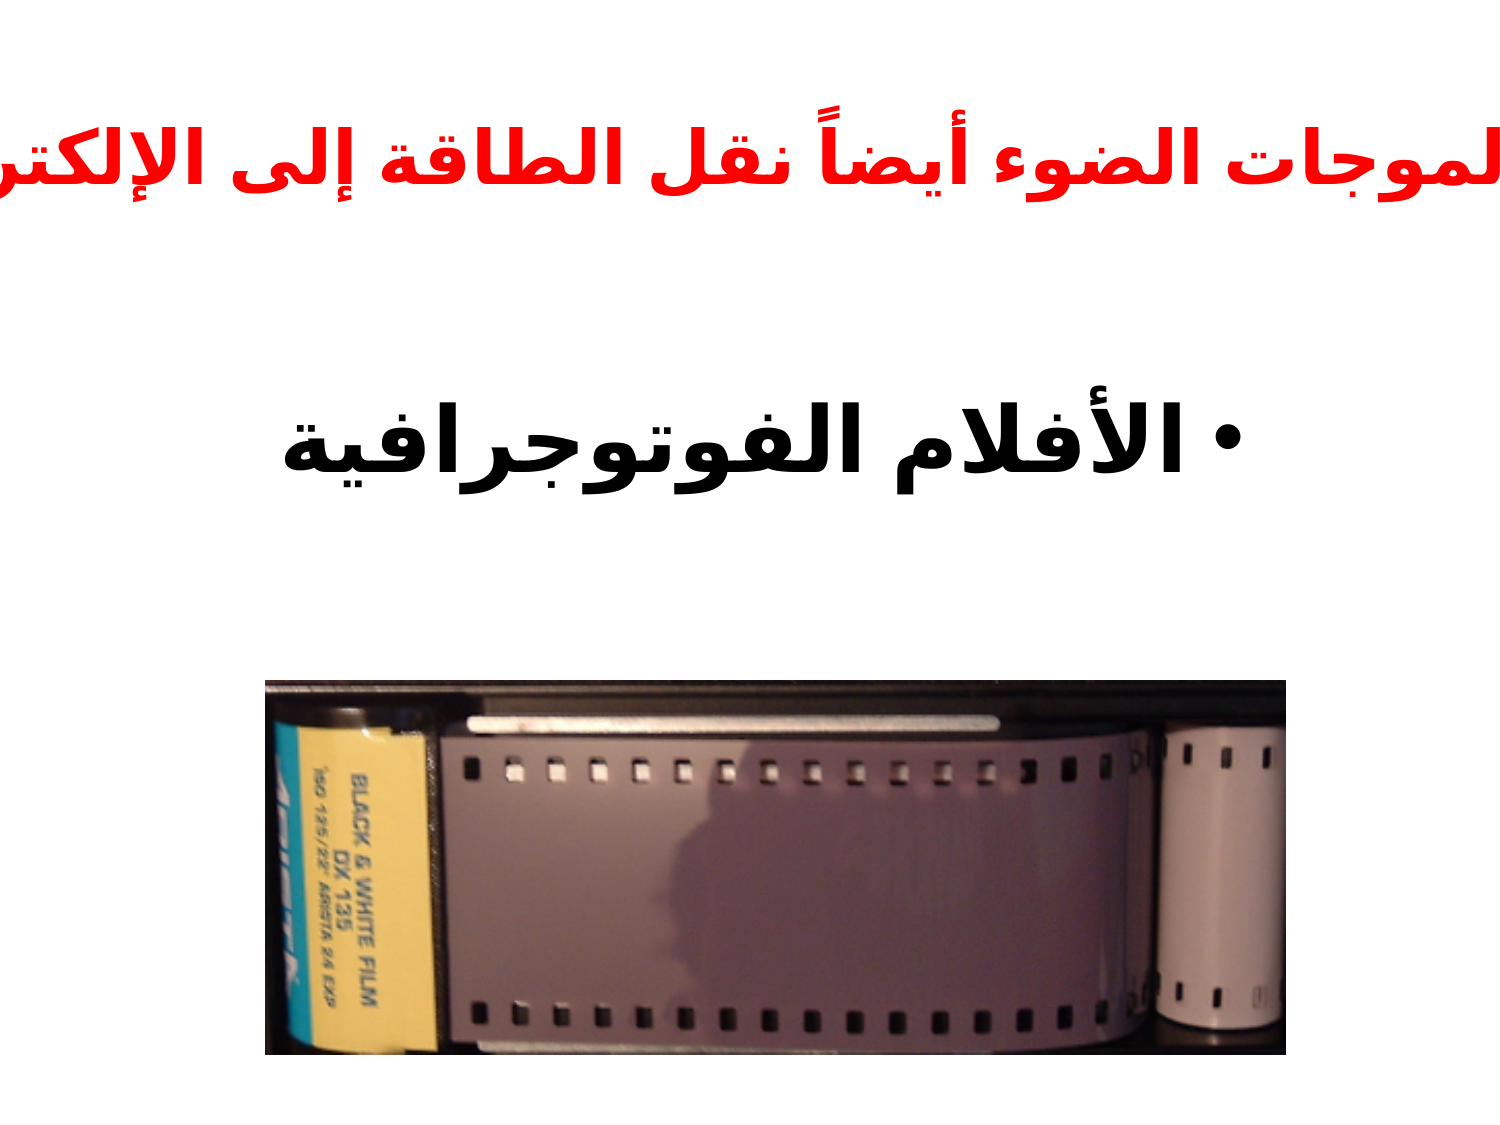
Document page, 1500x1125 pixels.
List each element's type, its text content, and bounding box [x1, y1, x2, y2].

text_box يمكن لموجات الضوء أيضاً نقل الطاقة إلى الإلكترونات [0, 101, 1500, 207]
list الأفلام الفوتوجرافية [75, 373, 1425, 1005]
picture [265, 680, 1286, 1055]
